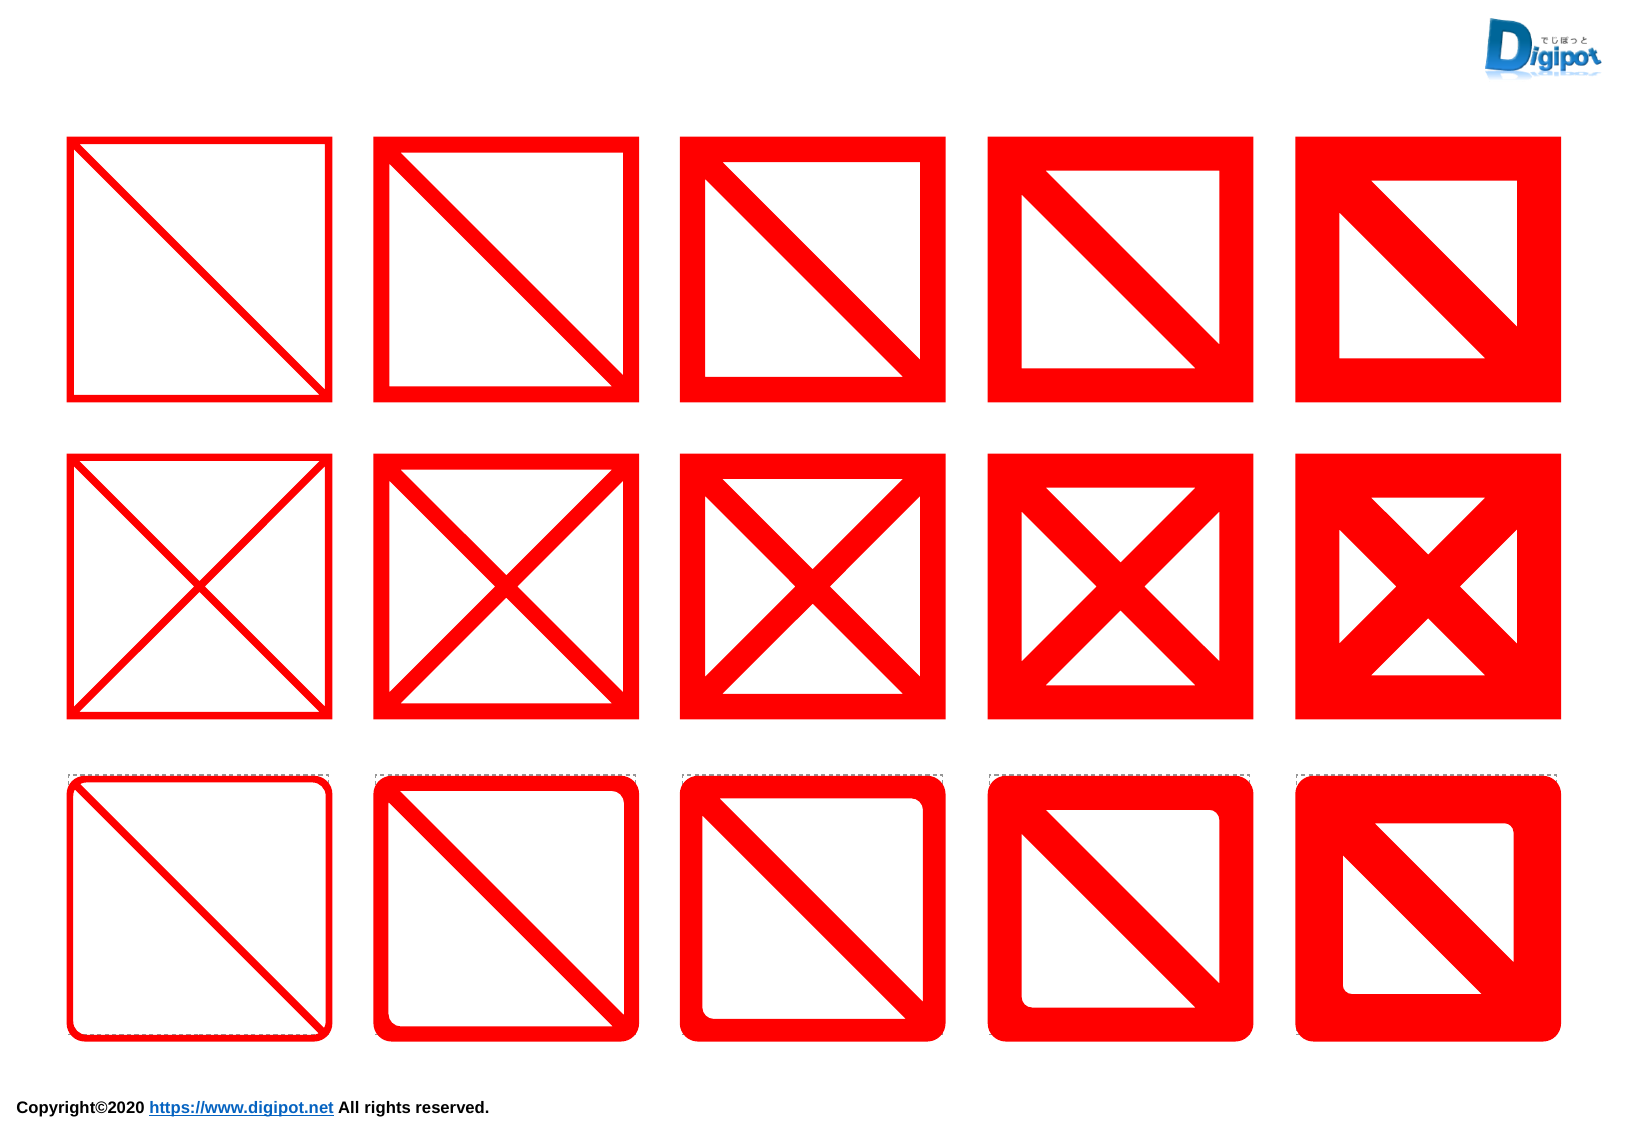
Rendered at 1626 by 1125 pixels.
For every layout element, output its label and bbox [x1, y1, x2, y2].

text_box [66, 136, 333, 403]
text_box [1294, 774, 1563, 1043]
text_box [678, 774, 947, 1043]
text_box [679, 453, 947, 720]
text_box [987, 136, 1254, 403]
text_box [372, 774, 641, 1043]
text_box [1294, 136, 1562, 403]
picture [1485, 18, 1602, 82]
text_box [372, 136, 640, 403]
text_box [372, 453, 640, 720]
text_box [987, 453, 1254, 720]
text_box [986, 774, 1255, 1043]
text_box [1294, 453, 1562, 720]
text_box [679, 136, 947, 403]
text_box [66, 453, 333, 720]
text_box [65, 774, 334, 1043]
